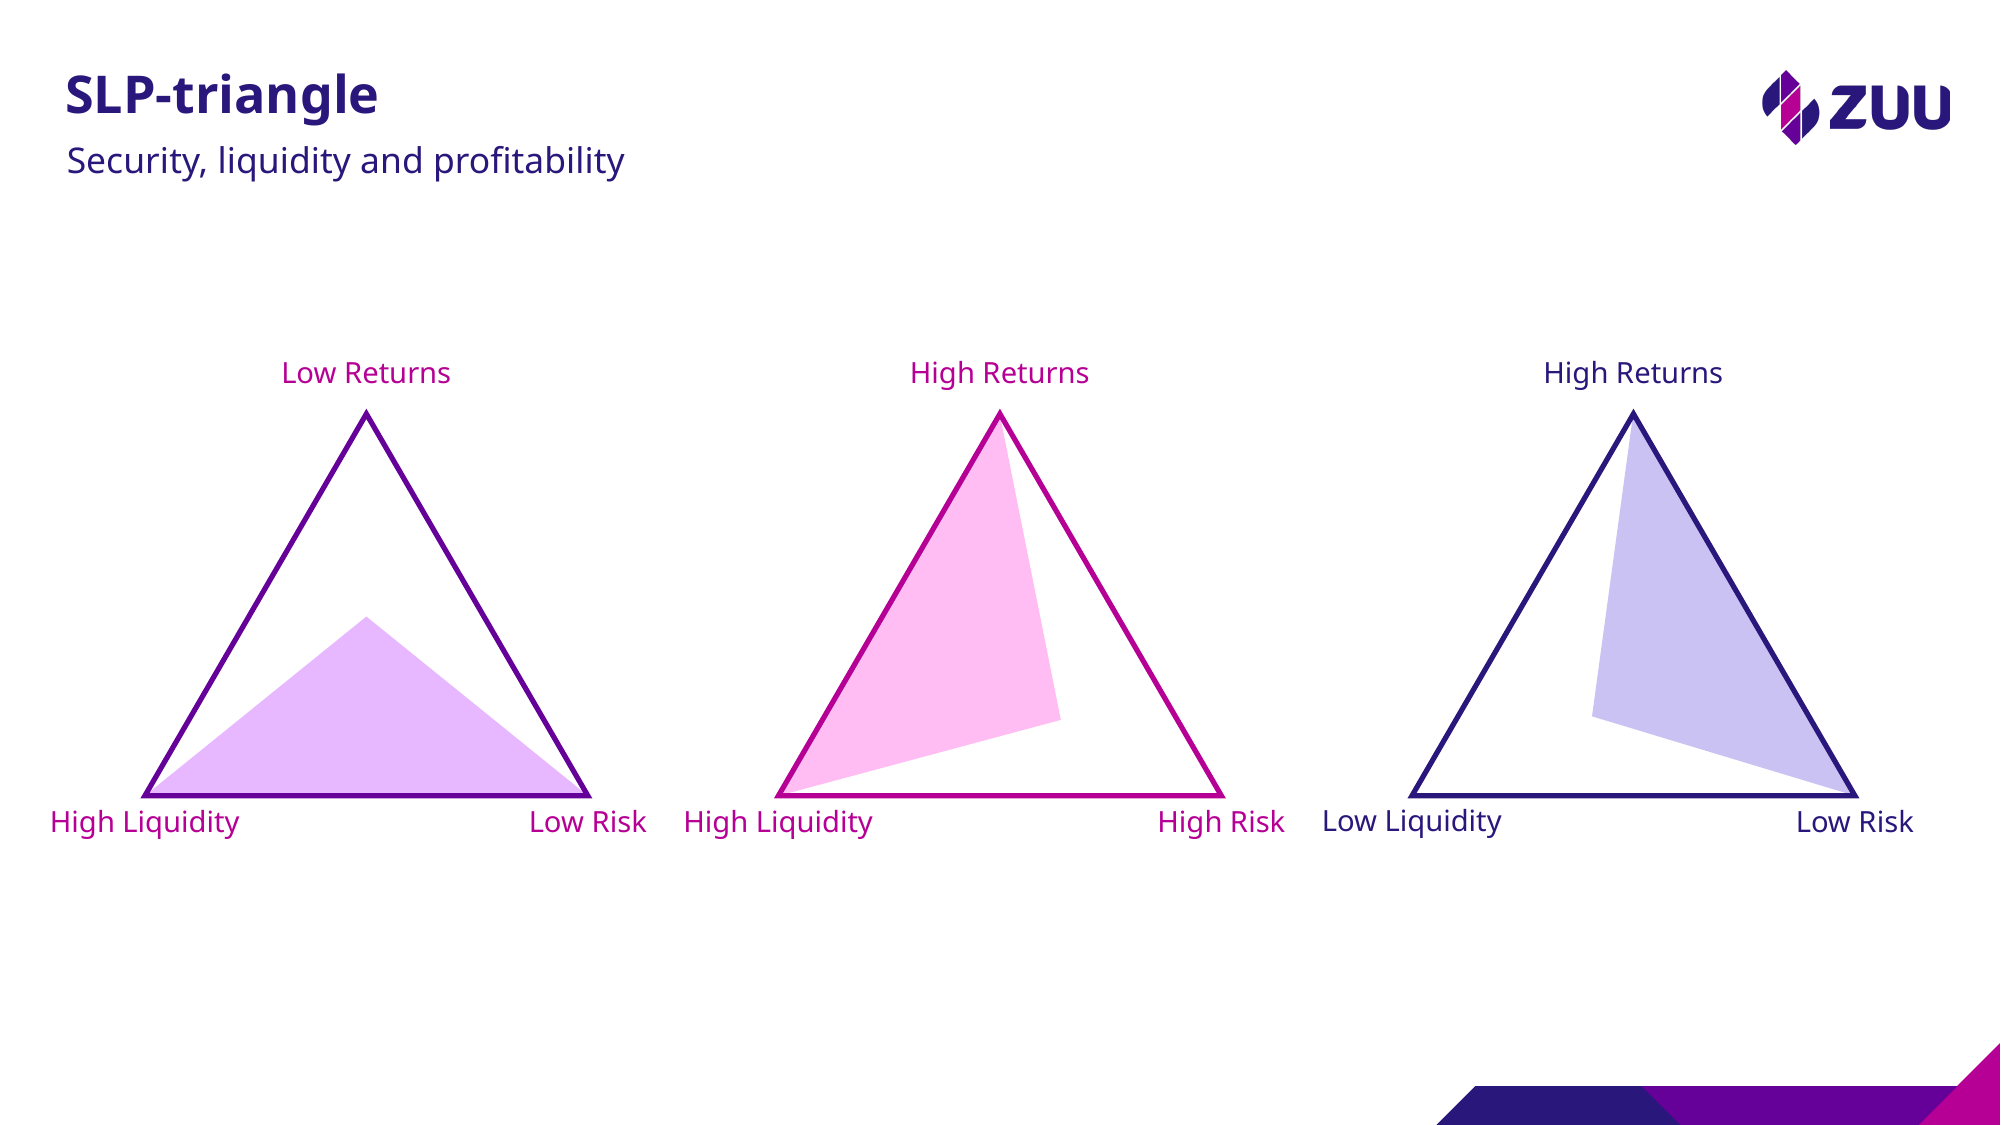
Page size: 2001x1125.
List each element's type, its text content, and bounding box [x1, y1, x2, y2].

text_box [1411, 411, 1855, 796]
text_box High Liquidity [0, 795, 346, 846]
slide_number 9 [1500, 1042, 1950, 1103]
subtitle Security, liquidity and profitability [52, 128, 1950, 197]
text_box High Returns [1432, 346, 1835, 397]
text_box Low Risk [387, 796, 577, 846]
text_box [144, 413, 588, 796]
text_box Low Risk [1654, 795, 2000, 846]
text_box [778, 413, 1222, 796]
text_box High Liquidity [577, 795, 980, 846]
text_box High Returns [799, 346, 1201, 397]
text_box Low Liquidity [1211, 794, 1613, 845]
text_box Low Returns [165, 346, 568, 397]
title SLP-triangle [50, 50, 1950, 145]
text_box High Risk [1020, 796, 1423, 846]
